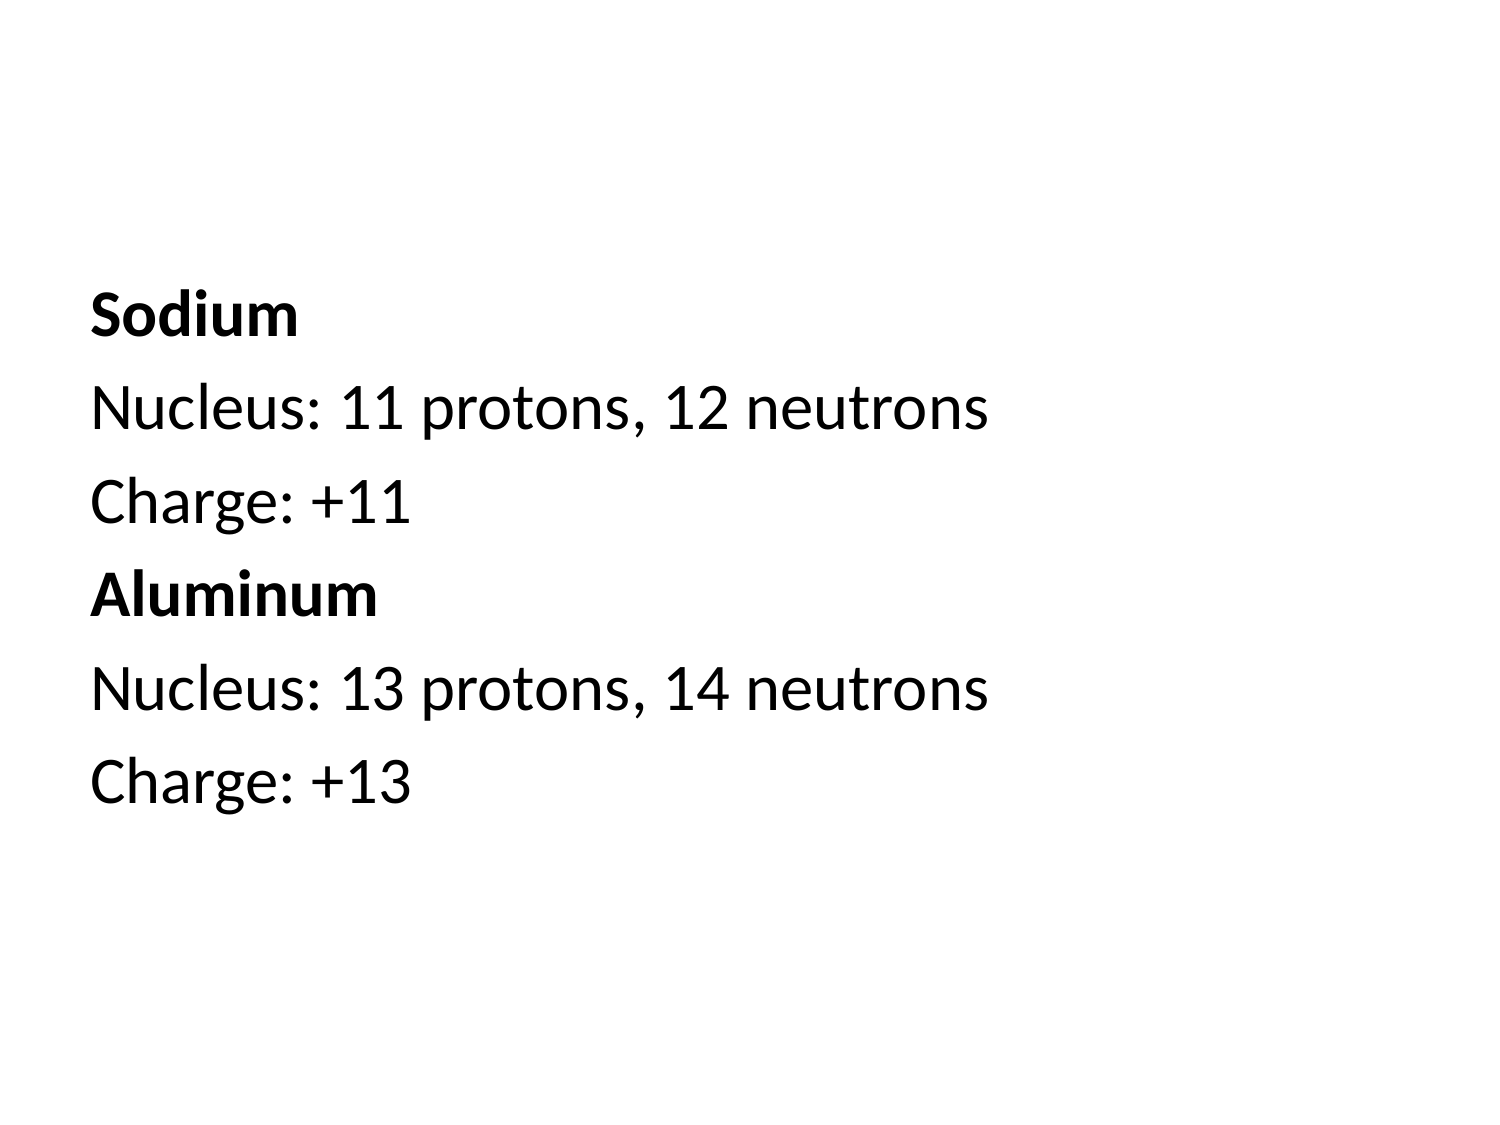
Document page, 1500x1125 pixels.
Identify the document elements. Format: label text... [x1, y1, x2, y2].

list Sodium Nucleus: 11 protons, 12 neutrons Charge: +11 Aluminum Nucleus: 13 protons, 14 neutrons Charge: +13 [75, 262, 1425, 1005]
